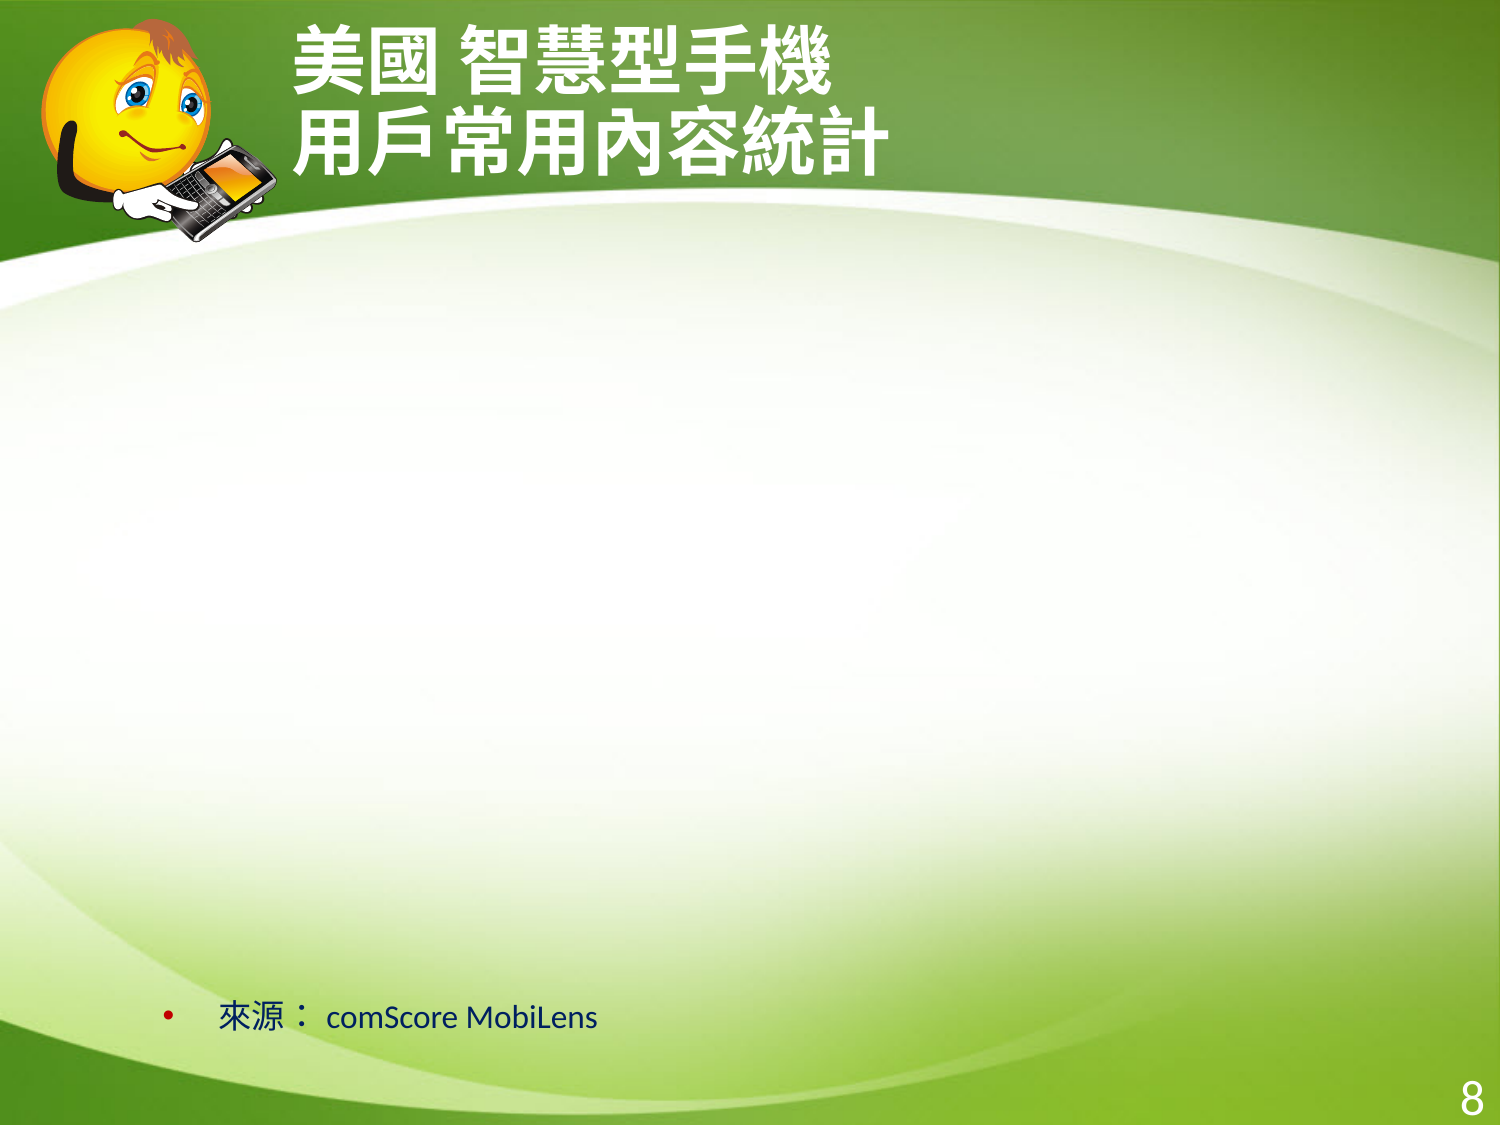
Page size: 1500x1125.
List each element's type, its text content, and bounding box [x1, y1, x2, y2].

title 美國 智慧型手機 用戶常用內容統計 [276, 24, 1438, 185]
slide_number 8 [1325, 1065, 1500, 1125]
list 來源：comScore MobiLens [147, 987, 1388, 1066]
picture [0, 0, 1500, 1125]
